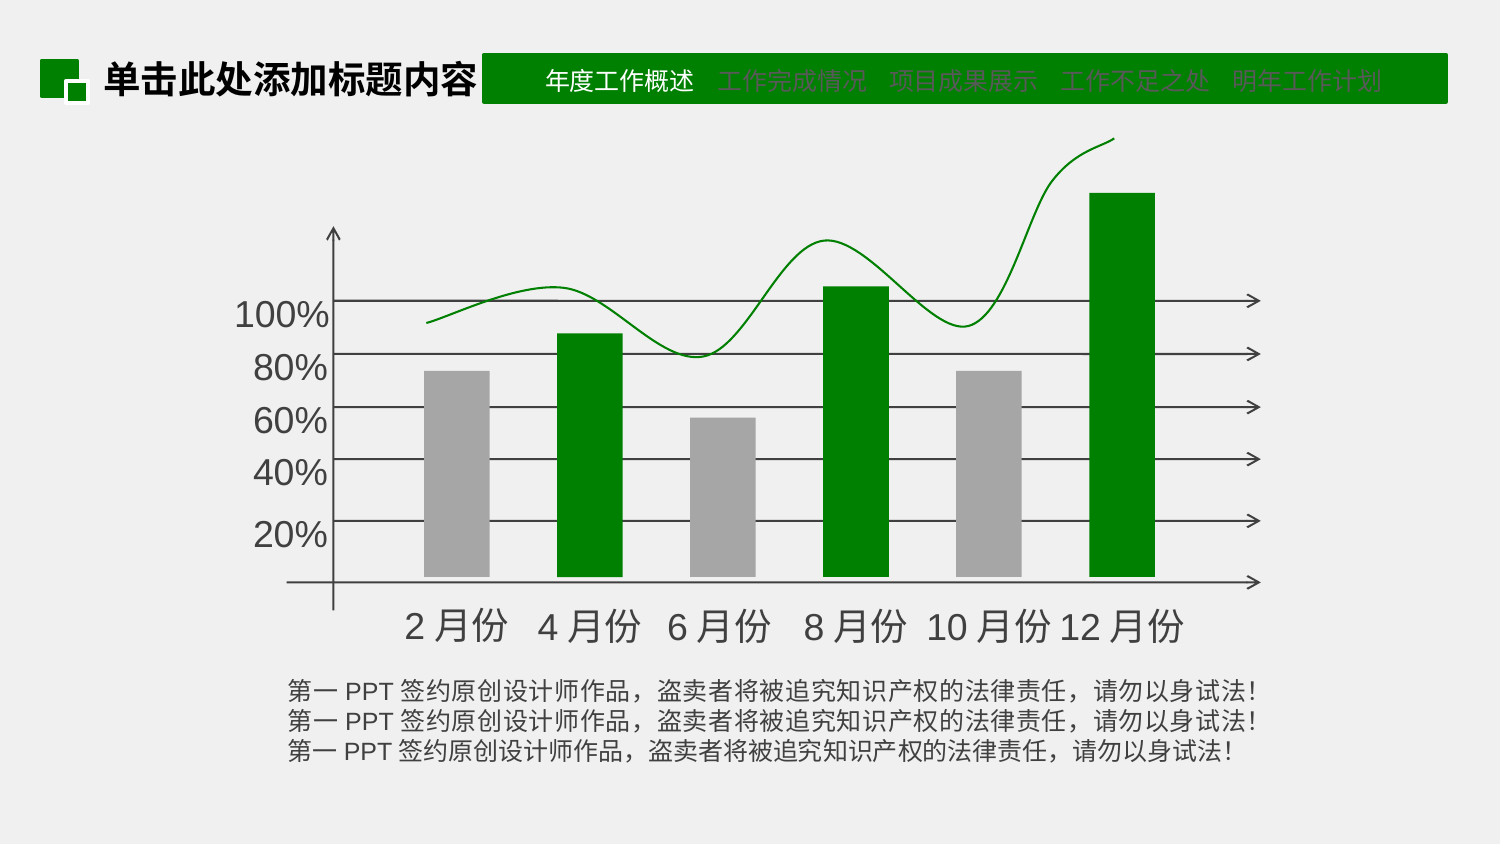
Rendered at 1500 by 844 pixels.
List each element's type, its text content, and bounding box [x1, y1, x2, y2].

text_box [286, 300, 1262, 583]
text_box [492, 138, 1115, 299]
text_box [1089, 192, 1155, 299]
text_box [392, 594, 1198, 657]
text_box 单击此处添加标题内容 [88, 48, 680, 108]
text_box [823, 286, 889, 299]
text_box 第一PPT签约原创设计师作品，盗卖者将被追究知识产权的法律责任，请勿以身试法！第一PPT签约原创设计师作品，盗卖者将被追究知识产权的法律责任，请勿以身试法！第一PPT签约原创设计师作品，盗卖者将被追究知识产权的法律责任，请勿以身试法！ [276, 669, 1285, 782]
text_box [326, 226, 341, 281]
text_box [218, 282, 346, 564]
